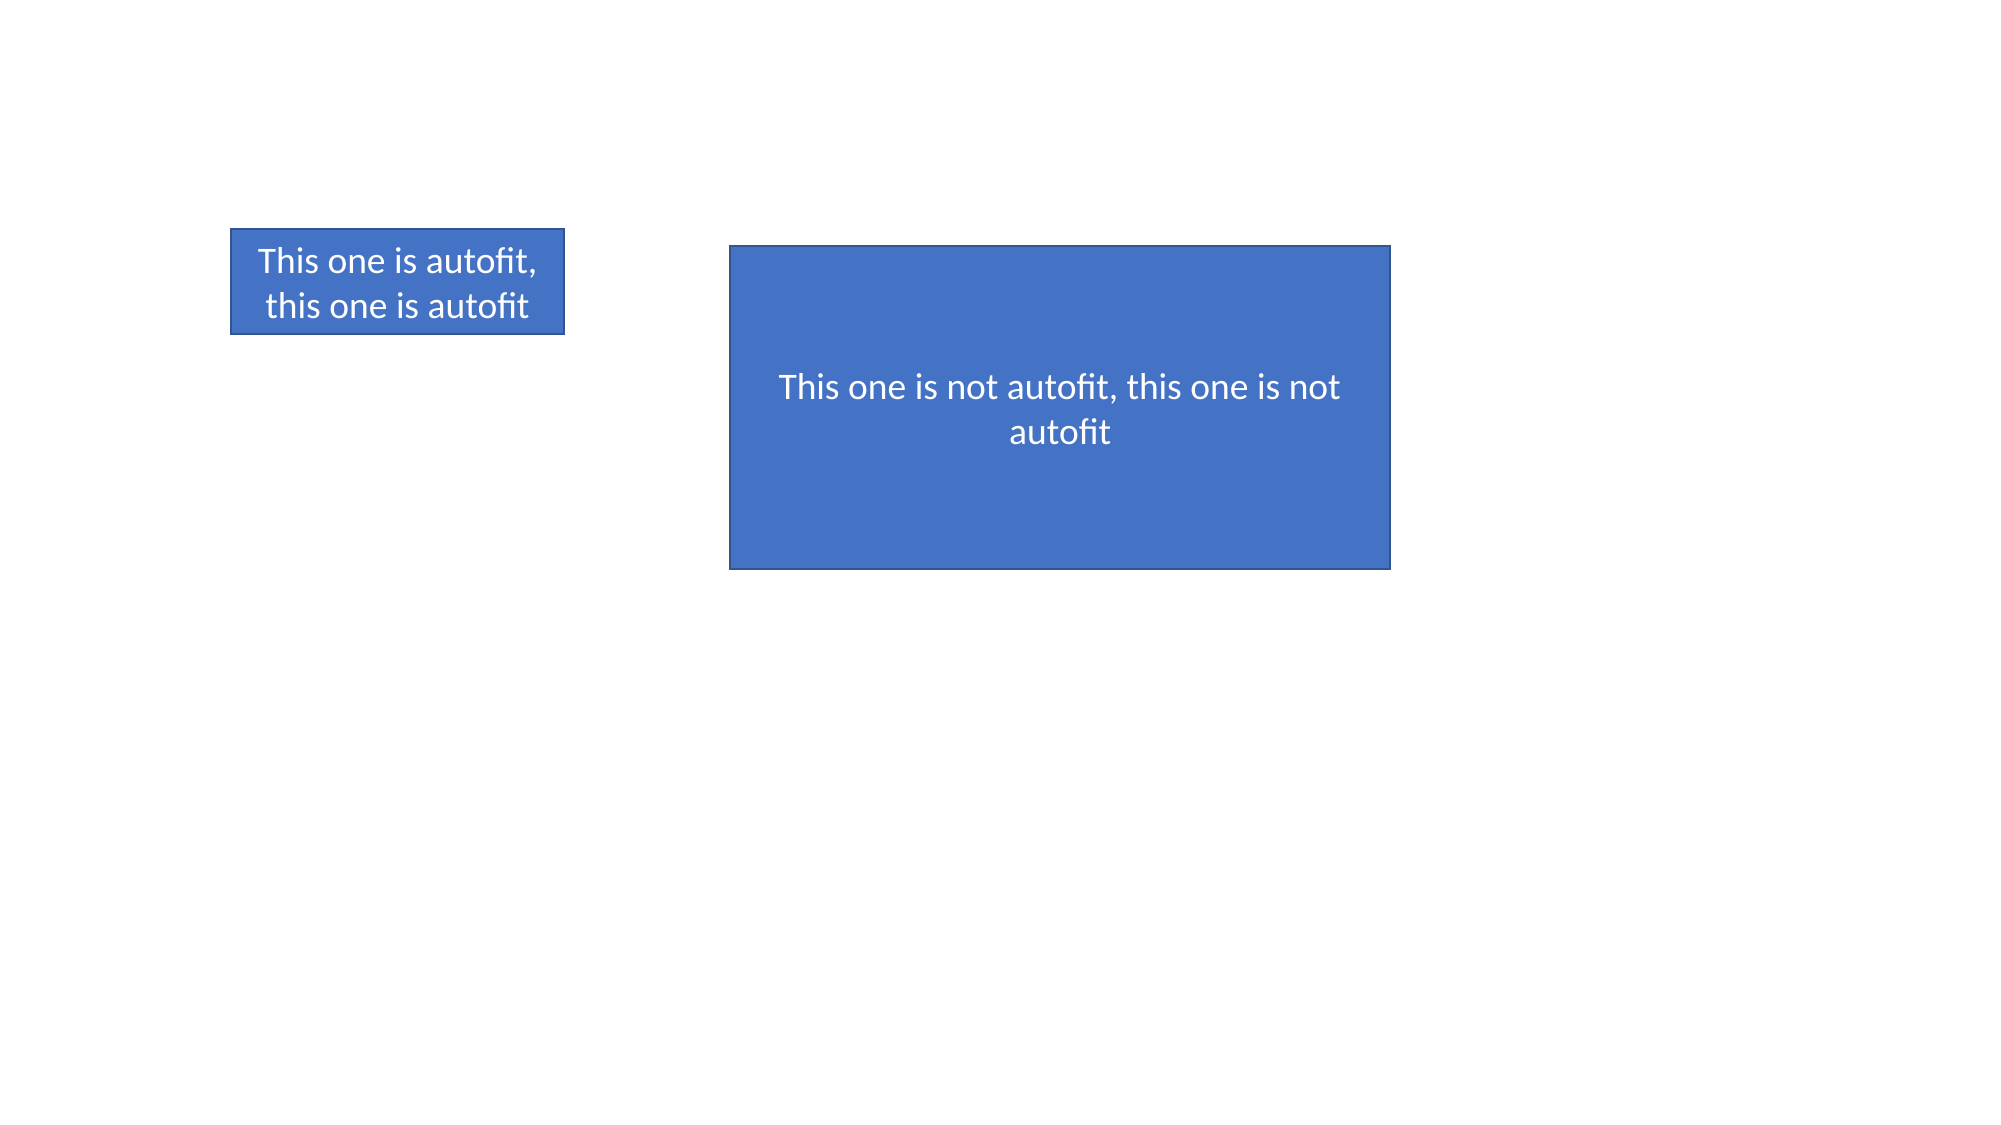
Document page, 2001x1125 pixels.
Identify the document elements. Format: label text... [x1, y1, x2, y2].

text_box This one is autofit, this one is autofit [230, 228, 565, 335]
text_box This one is not autofit, this one is not autofit [729, 245, 1391, 570]
